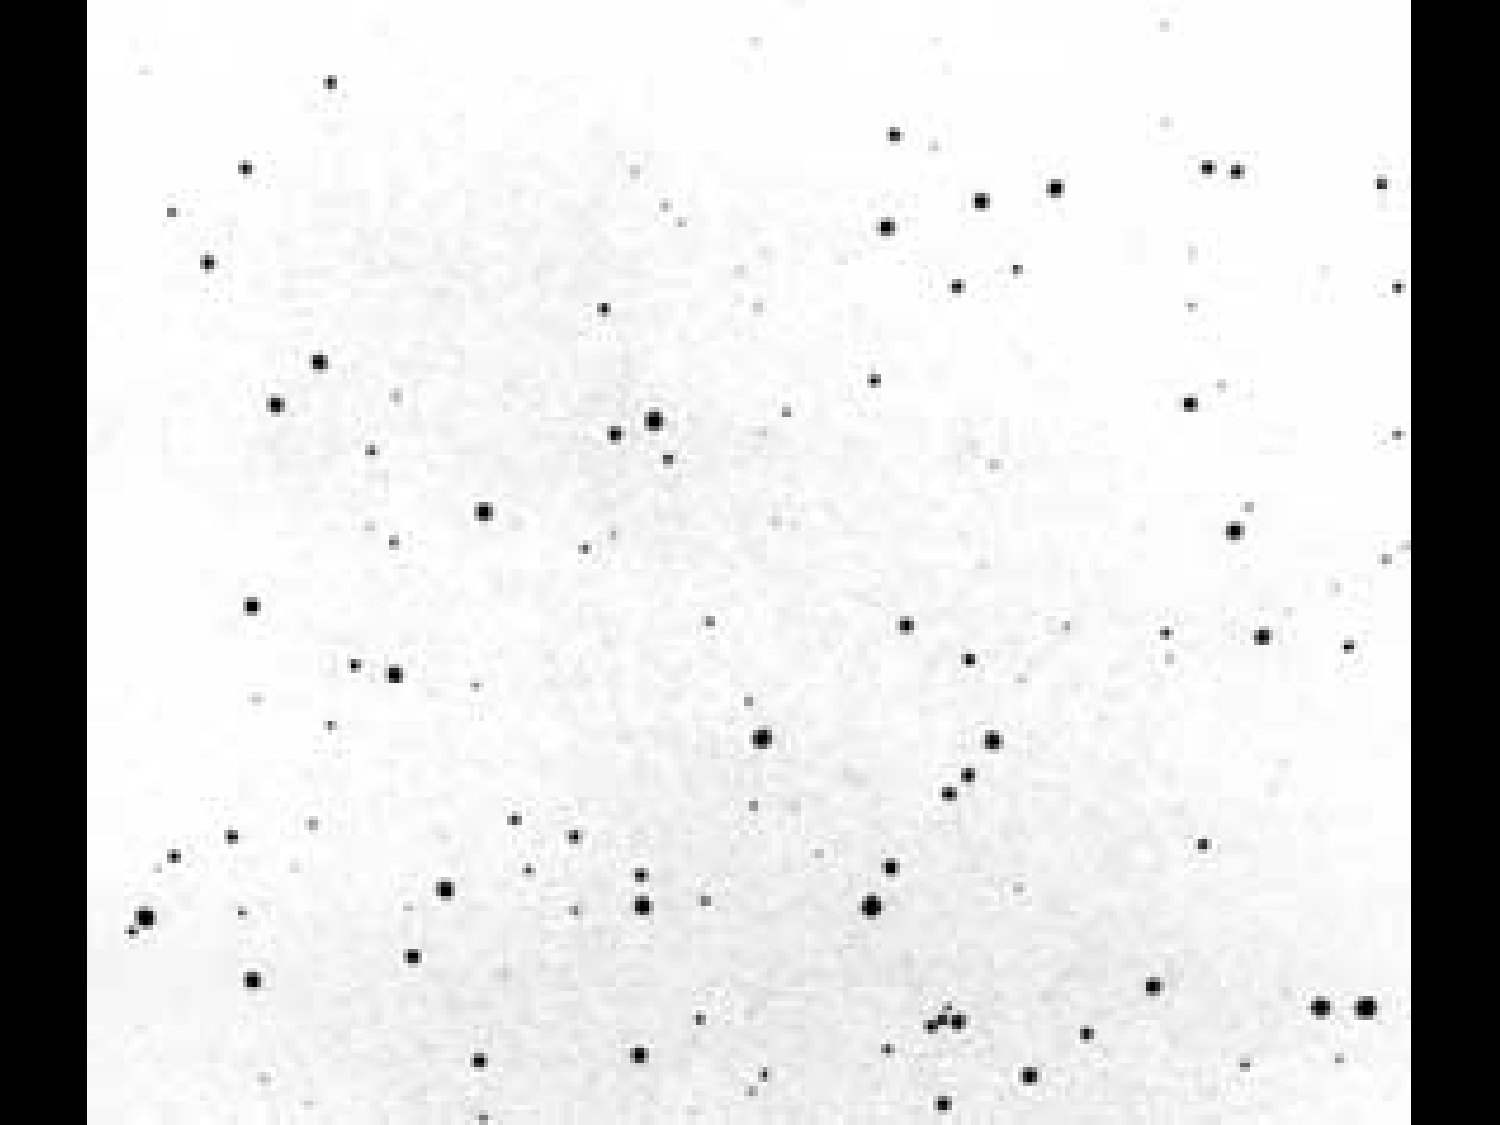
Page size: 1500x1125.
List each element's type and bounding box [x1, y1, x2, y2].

picture [87, 0, 1411, 1125]
